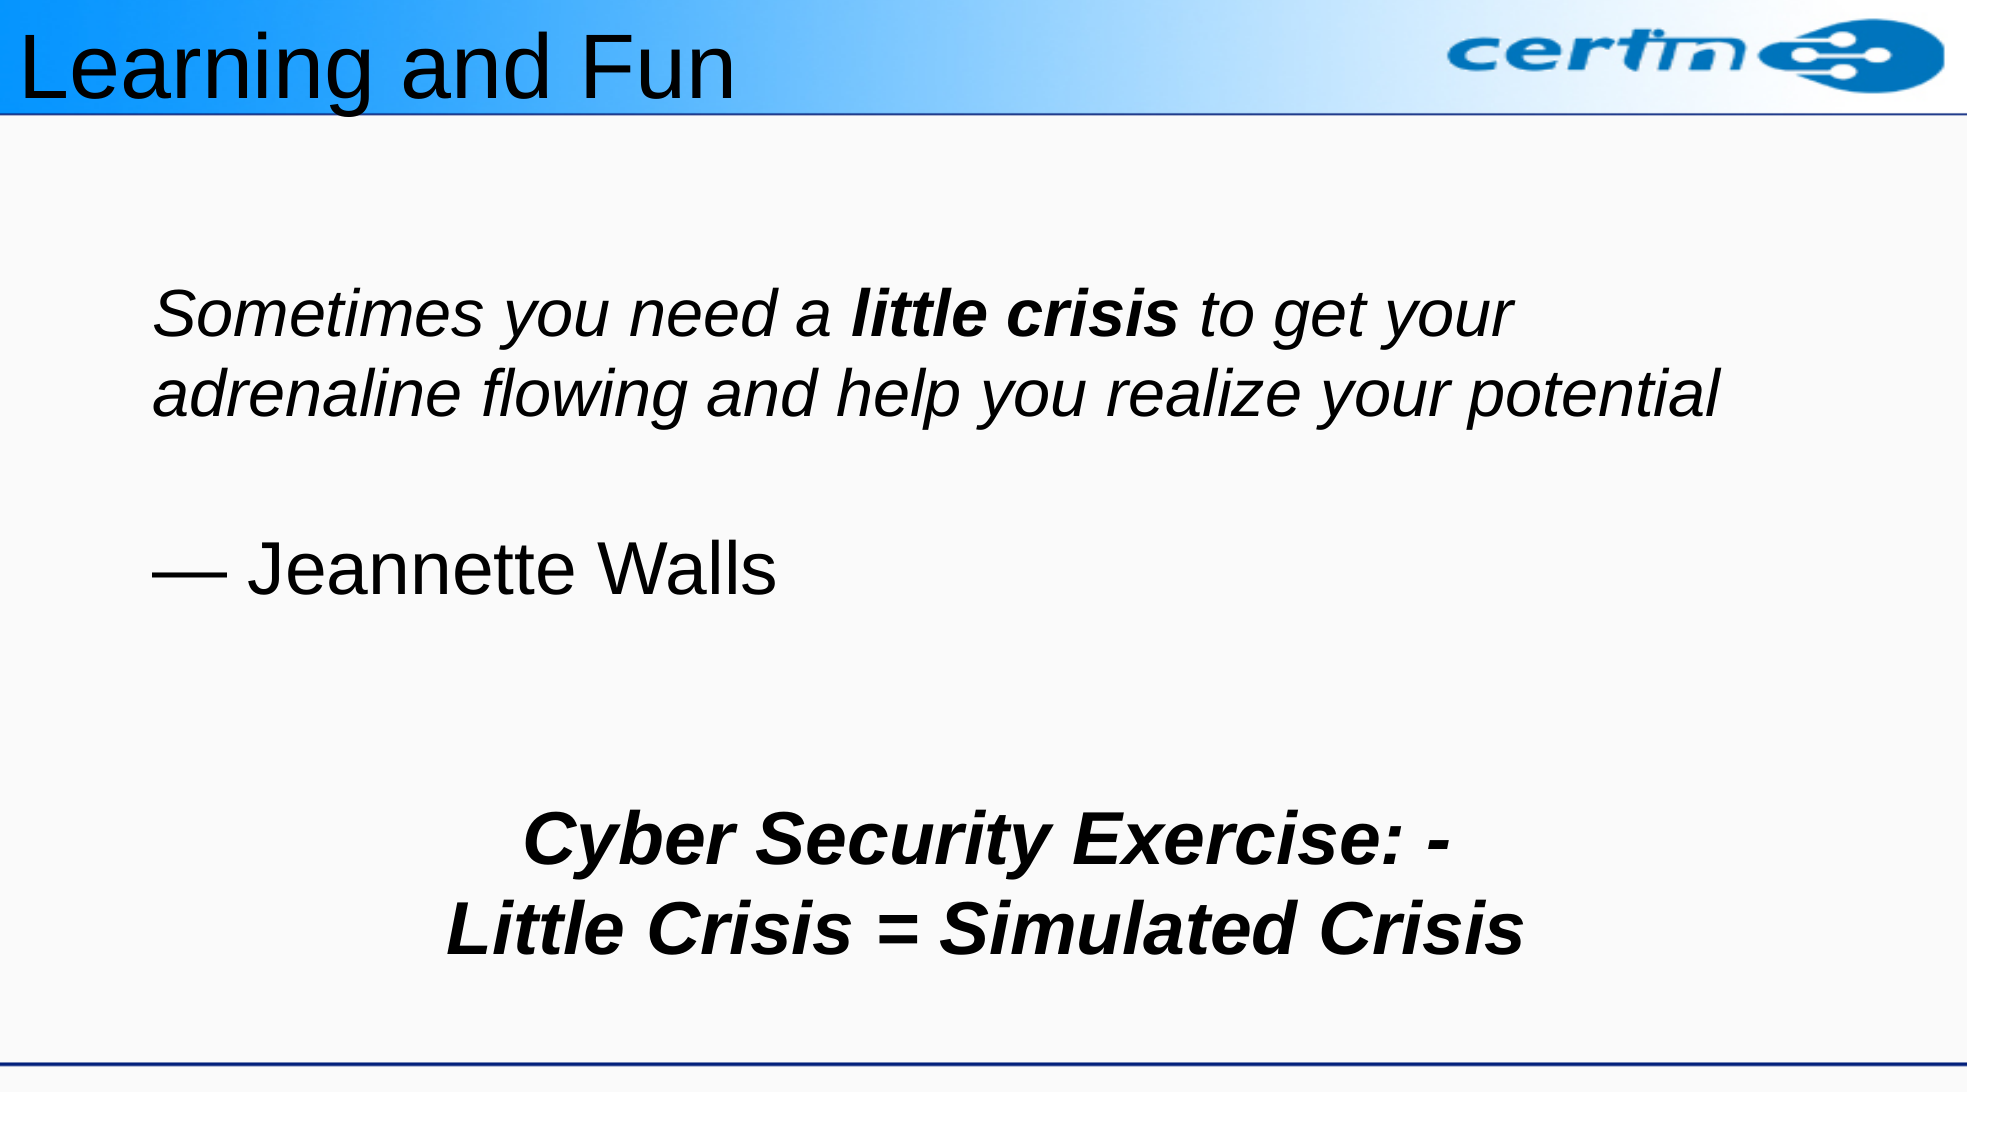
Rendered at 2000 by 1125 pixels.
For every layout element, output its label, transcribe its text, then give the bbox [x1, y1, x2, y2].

text_box Learning and Fun [3, 0, 753, 125]
text_box Sometimes you need a little crisis to get your adrenaline flowing and help you realize your potential ― Jeannette Walls Cyber Security Exercise: - Little Crisis = Simulated Crisis [137, 262, 1838, 978]
picture [0, 0, 1967, 1092]
